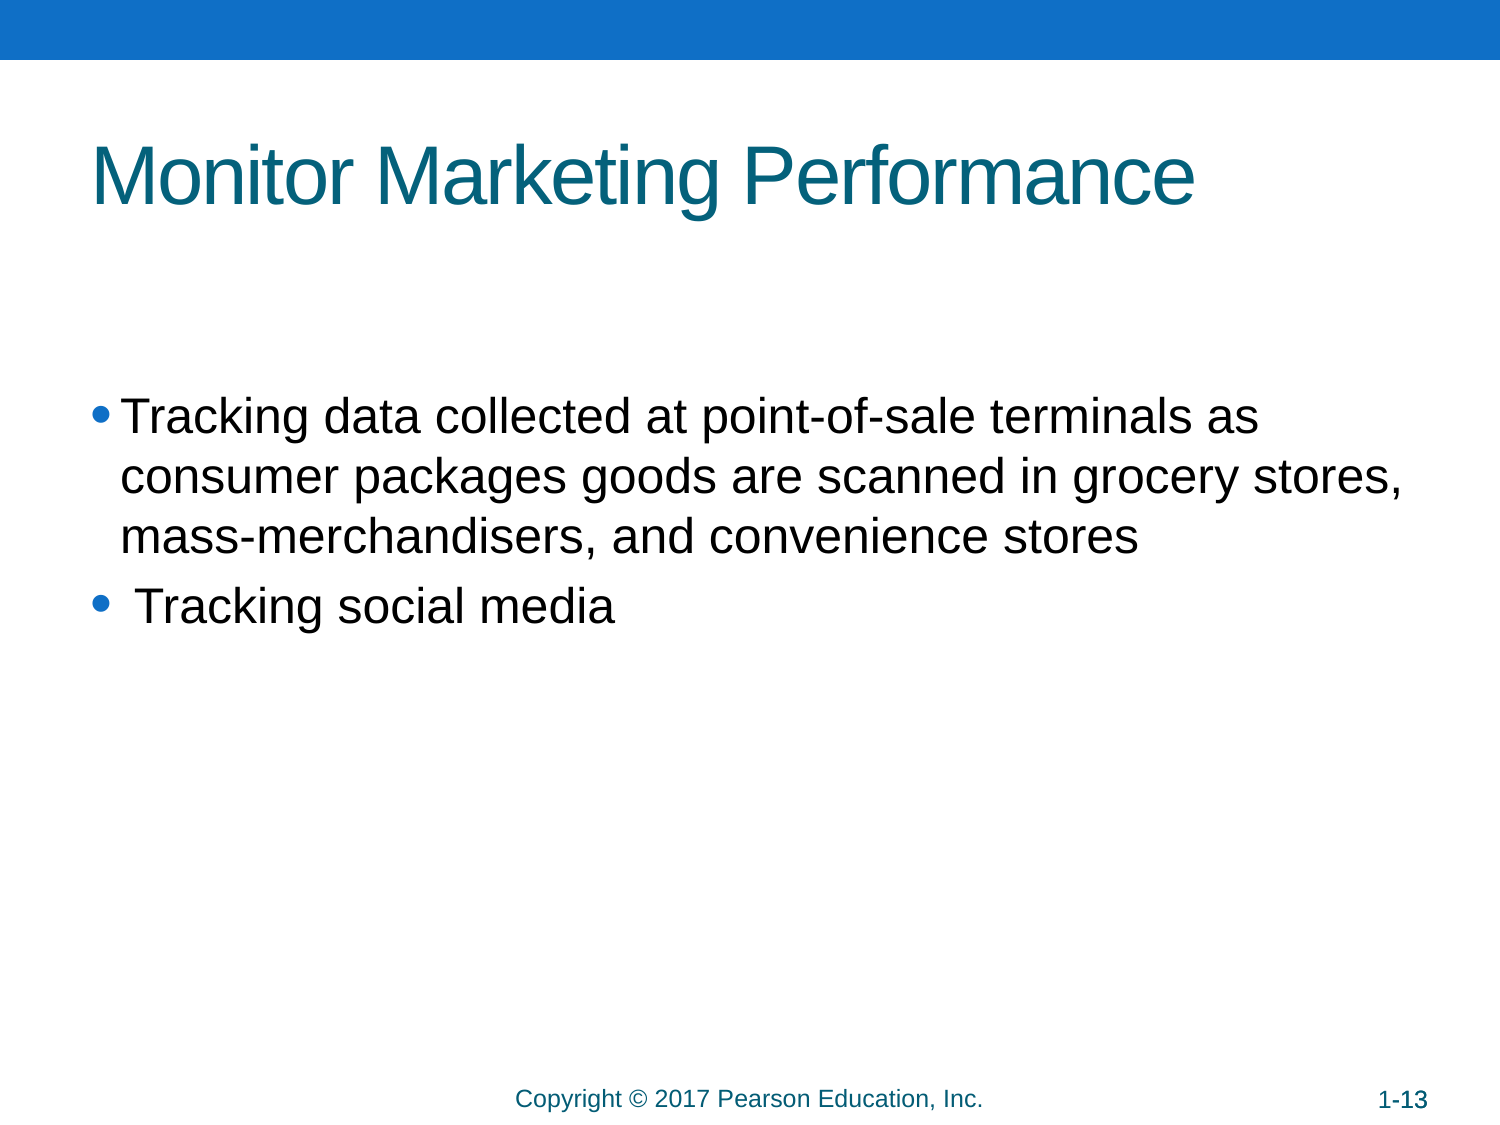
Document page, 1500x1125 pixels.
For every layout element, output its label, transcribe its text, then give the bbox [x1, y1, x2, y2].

title Monitor Marketing Performance [75, 90, 1425, 253]
list Tracking data collected at point-of-sale terminals as consumer packages goods are scanned in grocery stores, mass-merchandisers, and convenience stores Tracking social media [75, 376, 1425, 1125]
